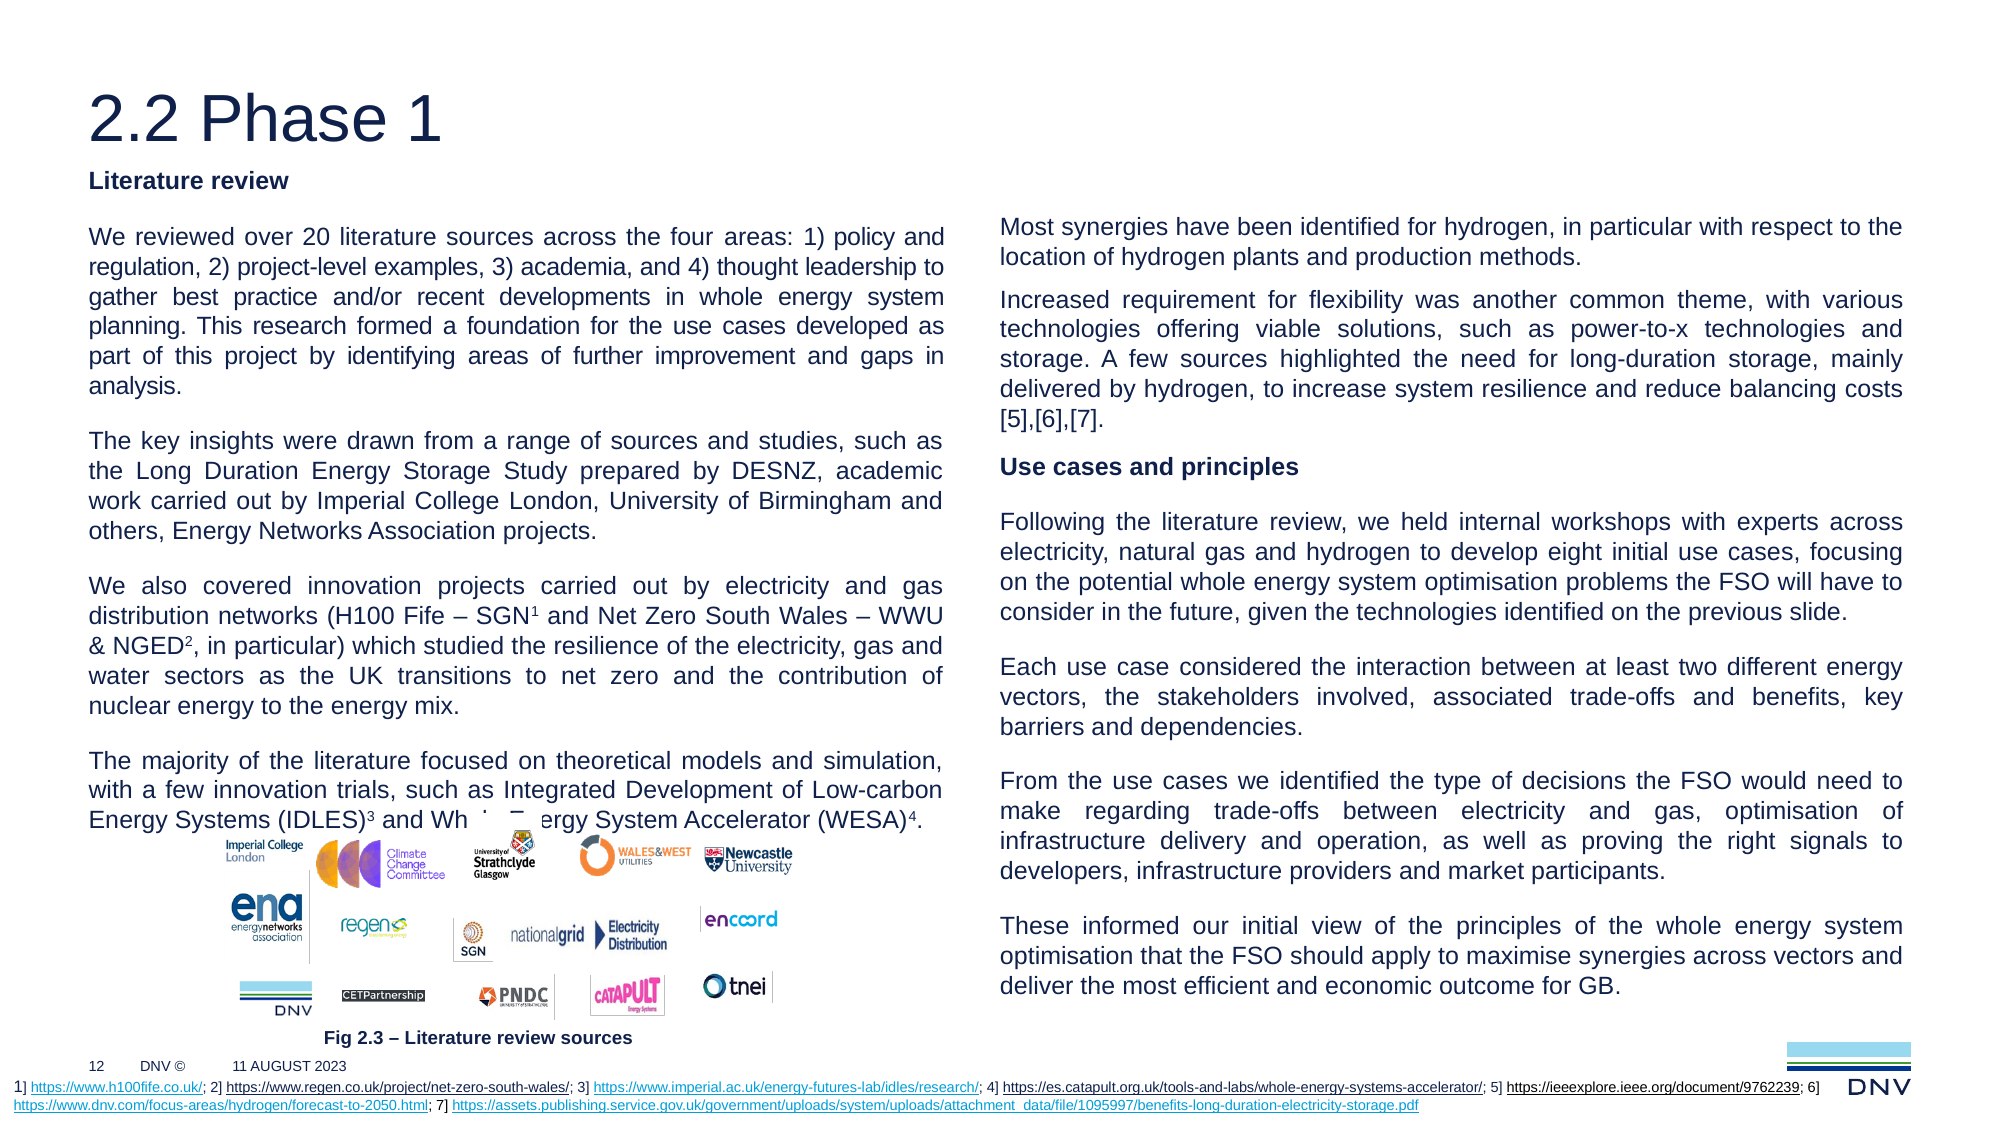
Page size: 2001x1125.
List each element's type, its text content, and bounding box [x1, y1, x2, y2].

text_box Use cases and principles Following the literature review, we held internal workshops with experts across electricity, natural gas and hydrogen to develop eight initial use cases, focusing on the potential whole energy system optimisation problems the FSO will have to consider in the future, given the technologies identified on the previous slide. Each use case considered the interaction between at least two different energy vectors, the stakeholders involved, associated trade-offs and benefits, key barriers and dependencies. From the use cases we identified the type of decisions the FSO would need to make regarding trade-offs between electricity and gas, optimisation of infrastructure delivery and operation, as well as proving the right signals to developers, infrastructure providers and market participants. These informed our initial view of the principles of the whole energy system optimisation that the FSO should apply to maximise synergies across vectors and deliver the most efficient and economic outcome for GB. [985, 443, 1921, 1050]
picture [224, 813, 794, 1020]
text_box Most synergies have been identified for hydrogen, in particular with respect to the location of hydrogen plants and production methods. Increased requirement for flexibility was another common theme, with various technologies offering viable solutions, such as power-to-x technologies and storage. A few sources highlighted the need for long-duration storage, mainly delivered by hydrogen, to increase system resilience and reduce balancing costs [5],[6],[7]. [985, 203, 1921, 441]
text_box 1] https://www.h100fife.co.uk/; 2] https://www.regen.co.uk/project/net-zero-south-wales/; 3] https://www.imperial.ac.uk/energy-futures-lab/idles/research/; 4] https://es.catapult.org.uk/tools-and-labs/whole-energy-systems-accelerator/; 5] https://ieeexplore.ieee.org/document/9762239; 6] https://www.dnv.com/focus-areas/hydrogen/forecast-to-2050.html; 7] https://assets.publishing.service.gov.uk/government/uploads/system/uploads/attachment_data/file/1095997/benefits-long-duration-electricity-storage.pdf [13, 1076, 1837, 1125]
text_box Literature review We reviewed over 20 literature sources across the four areas: 1) policy and regulation, 2) project-level examples, 3) academia, and 4) thought leadership to gather best practice and/or recent developments in whole energy system planning. This research formed a foundation for the use cases developed as part of this project by identifying areas of further improvement and gaps in analysis. The key insights were drawn from a range of sources and studies, such as the Long Duration Energy Storage Study prepared by DESNZ, academic work carried out by Imperial College London, University of Birmingham and others, Energy Networks Association projects. We also covered innovation projects carried out by electricity and gas distribution networks (H100 Fife – SGN1 and Net Zero South Wales – WWU & NGED2, in particular) which studied the resilience of the electricity, gas and water sectors as the UK transitions to net zero and the contribution of nuclear energy to the energy mix. The majority of the literature focused on theoretical models and simulation, with a few innovation trials, such as Integrated Development of Low-carbon Energy Systems (IDLES)3 and Whole Energy System Accelerator (WESA)4. [88, 165, 945, 663]
title 2.2 Phase 1 [88, 88, 1912, 243]
text_box Fig 2.3 – Literature review sources [323, 1025, 794, 1070]
slide_number 12 [88, 1056, 133, 1076]
